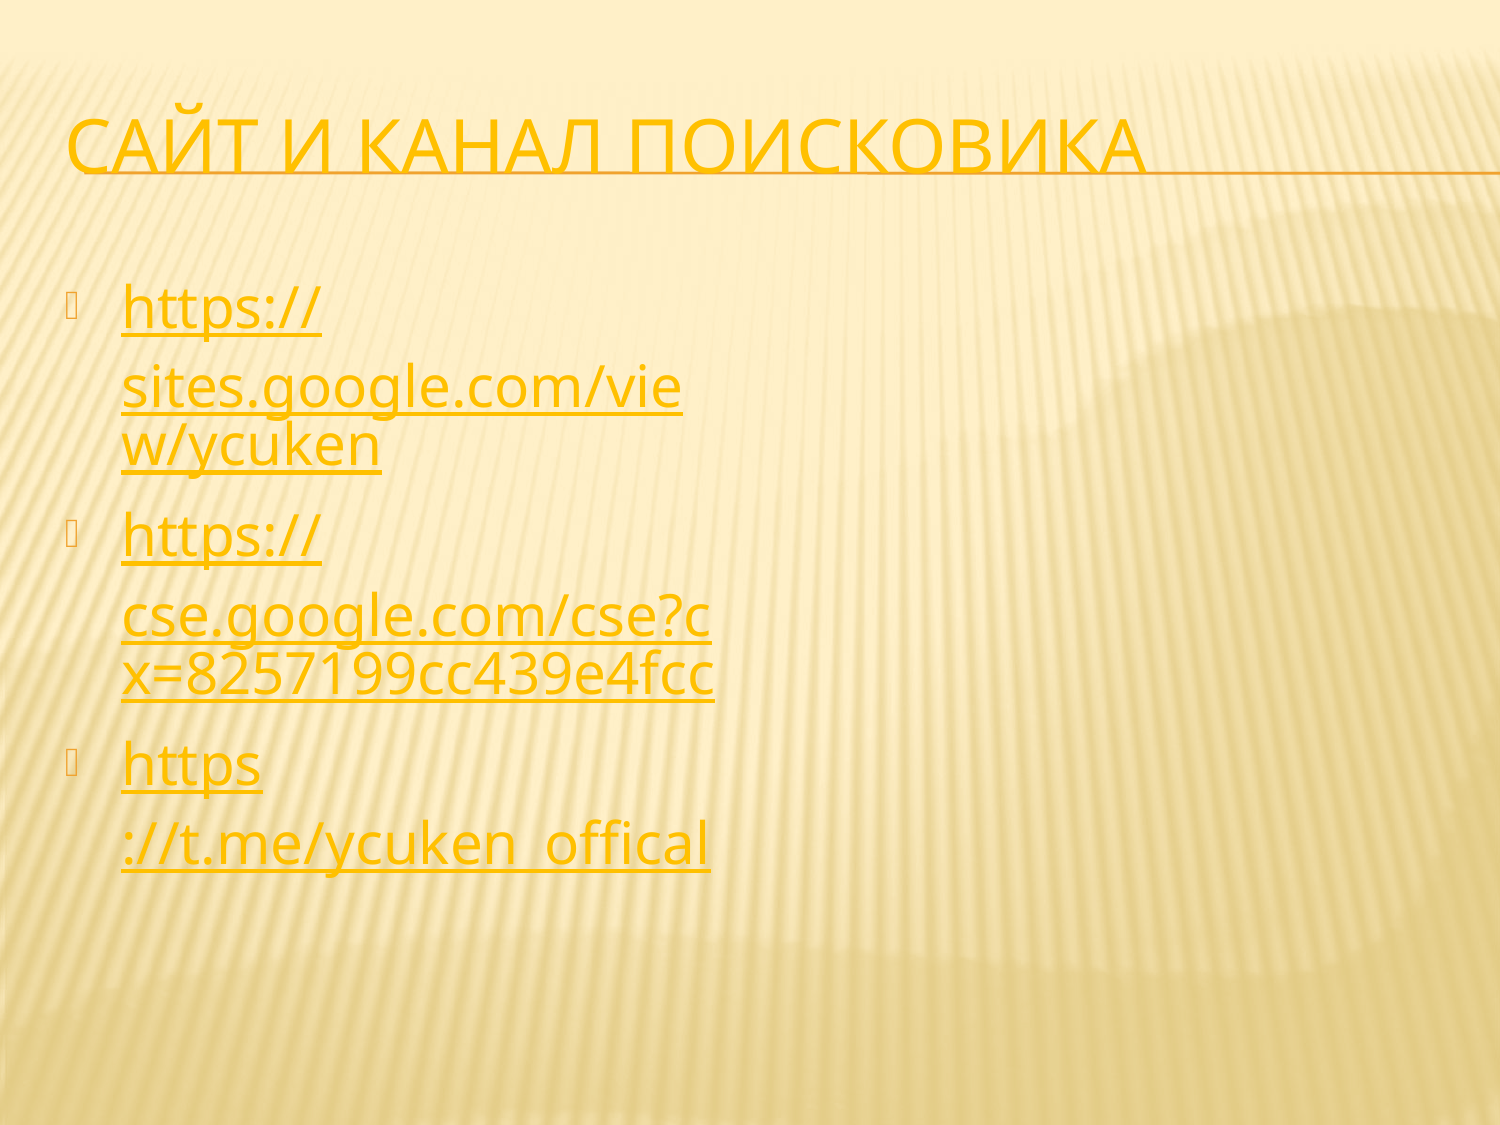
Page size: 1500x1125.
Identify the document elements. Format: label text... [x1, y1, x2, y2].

title Сайт и канал поисковика [49, 75, 1475, 213]
list https://sites.google.com/view/ycuken https://cse.google.com/cse?cx=8257199cc439e4fcc https://t.me/ycuken_offical [50, 262, 738, 1038]
